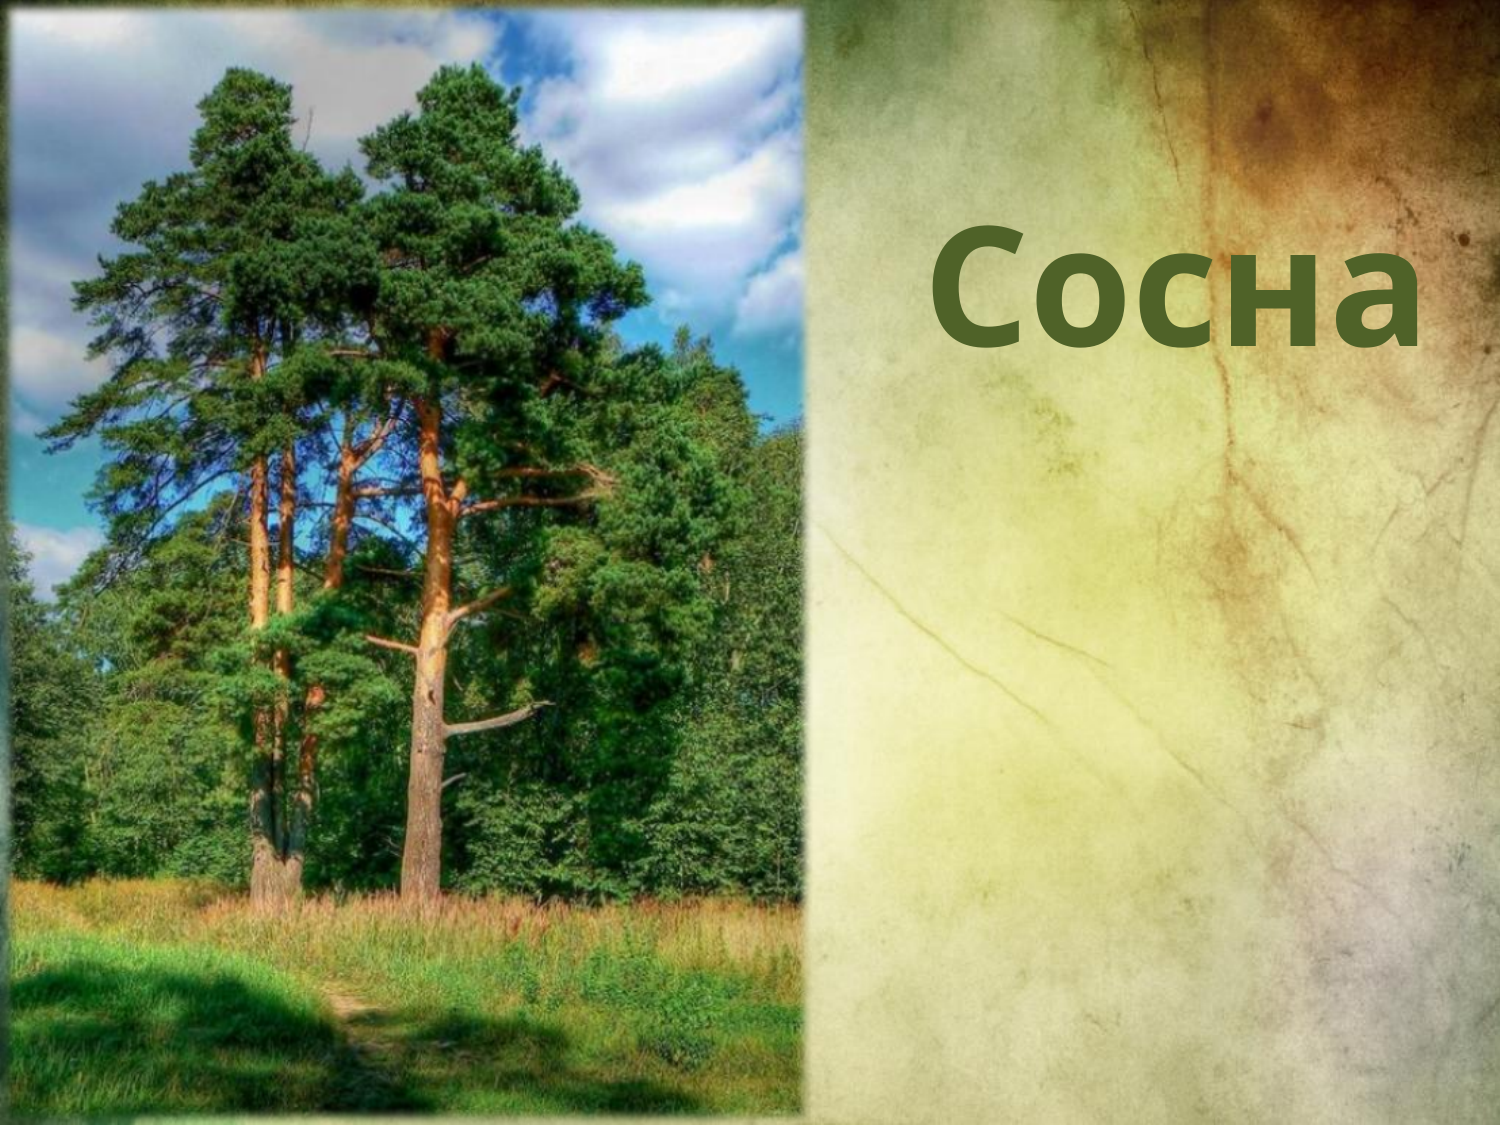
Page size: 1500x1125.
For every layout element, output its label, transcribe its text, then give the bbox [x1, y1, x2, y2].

picture [0, 0, 1500, 1125]
text_box Сосна [853, 172, 1500, 388]
